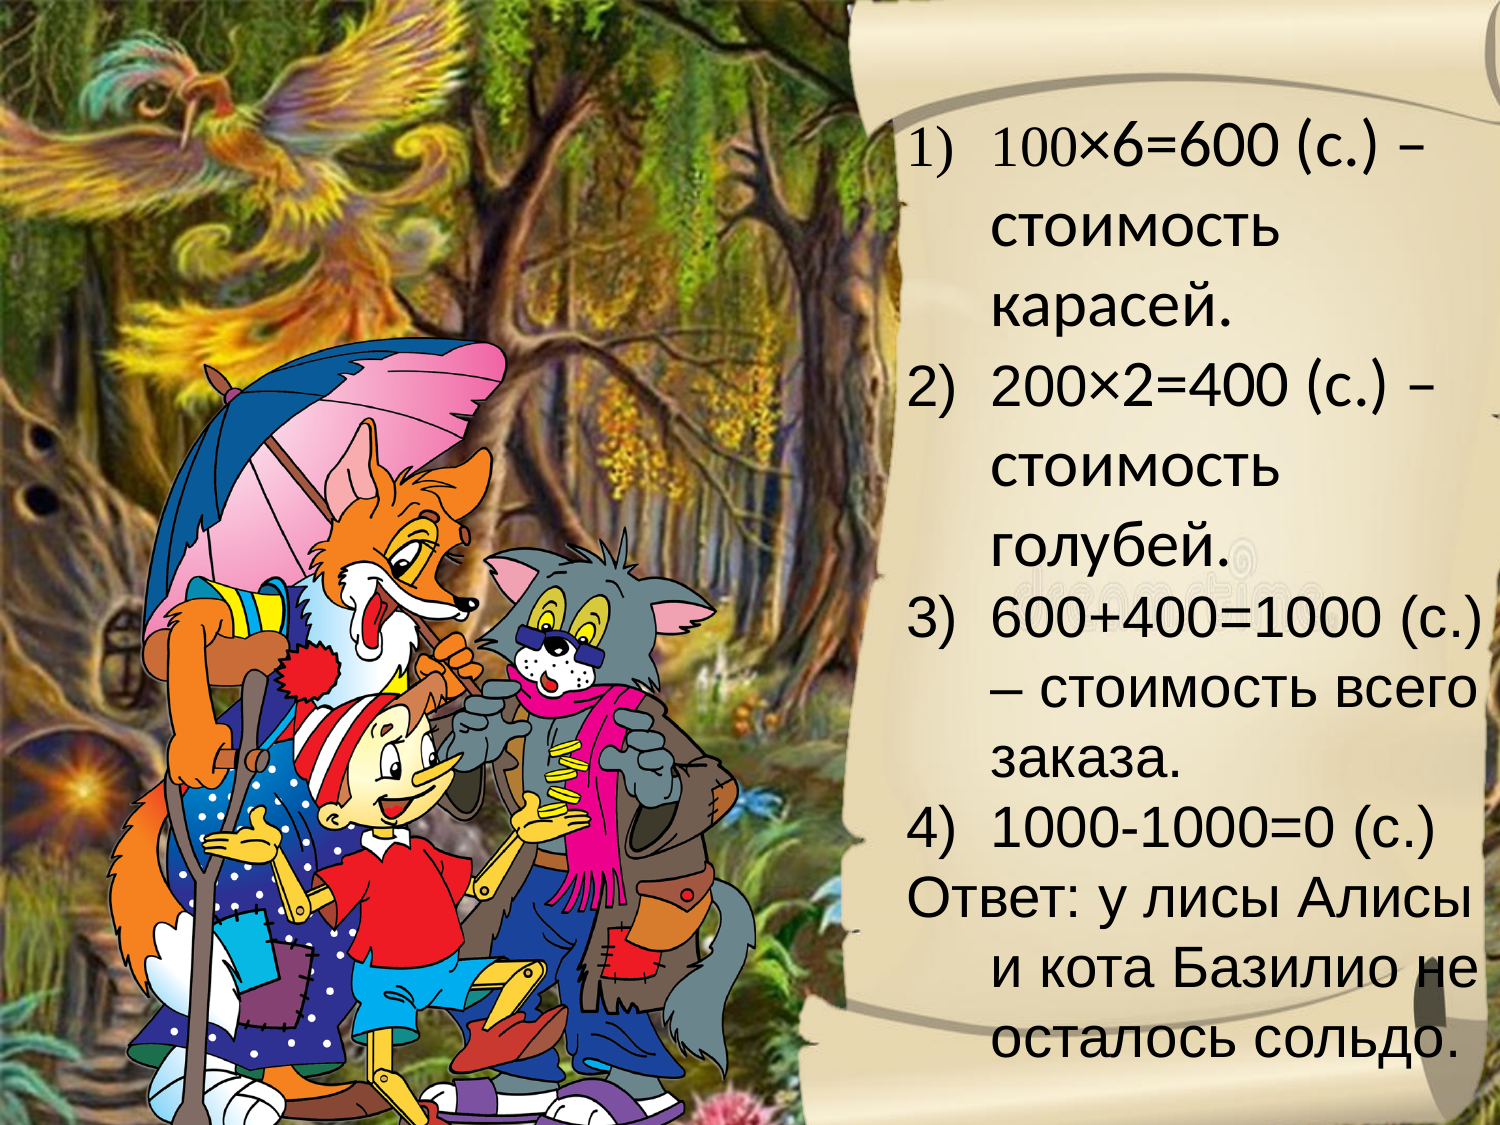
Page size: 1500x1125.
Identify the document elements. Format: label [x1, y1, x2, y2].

list [755, 0, 1500, 1125]
picture [0, 0, 755, 1125]
